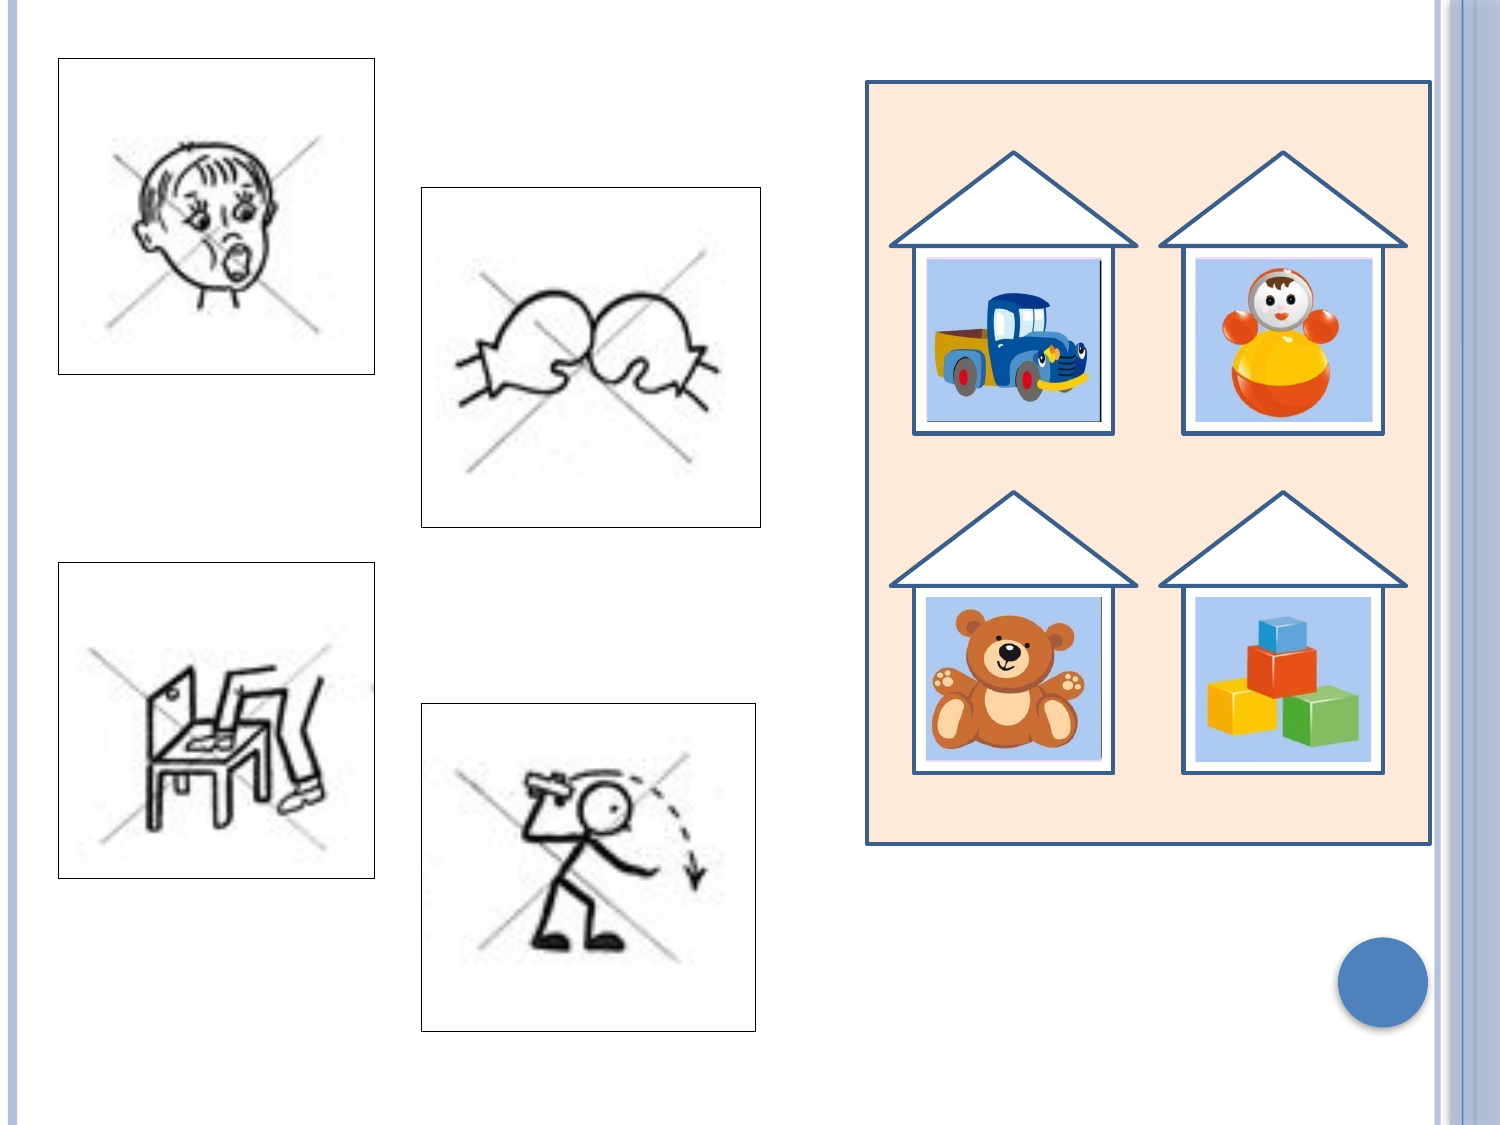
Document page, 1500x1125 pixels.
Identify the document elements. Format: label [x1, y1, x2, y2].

list [421, 702, 756, 1032]
picture [925, 257, 1103, 423]
text_box [888, 490, 1139, 588]
text_box [1158, 150, 1409, 249]
text_box [1158, 490, 1409, 588]
text_box [865, 80, 1432, 846]
picture [1194, 597, 1372, 763]
list [421, 186, 762, 528]
list [57, 561, 376, 880]
text_box [912, 249, 1115, 436]
text_box [1181, 588, 1385, 775]
text_box [888, 150, 1139, 249]
list [57, 57, 376, 376]
text_box [912, 584, 1115, 775]
picture [925, 597, 1103, 763]
picture [1194, 257, 1374, 423]
text_box [1181, 249, 1385, 436]
